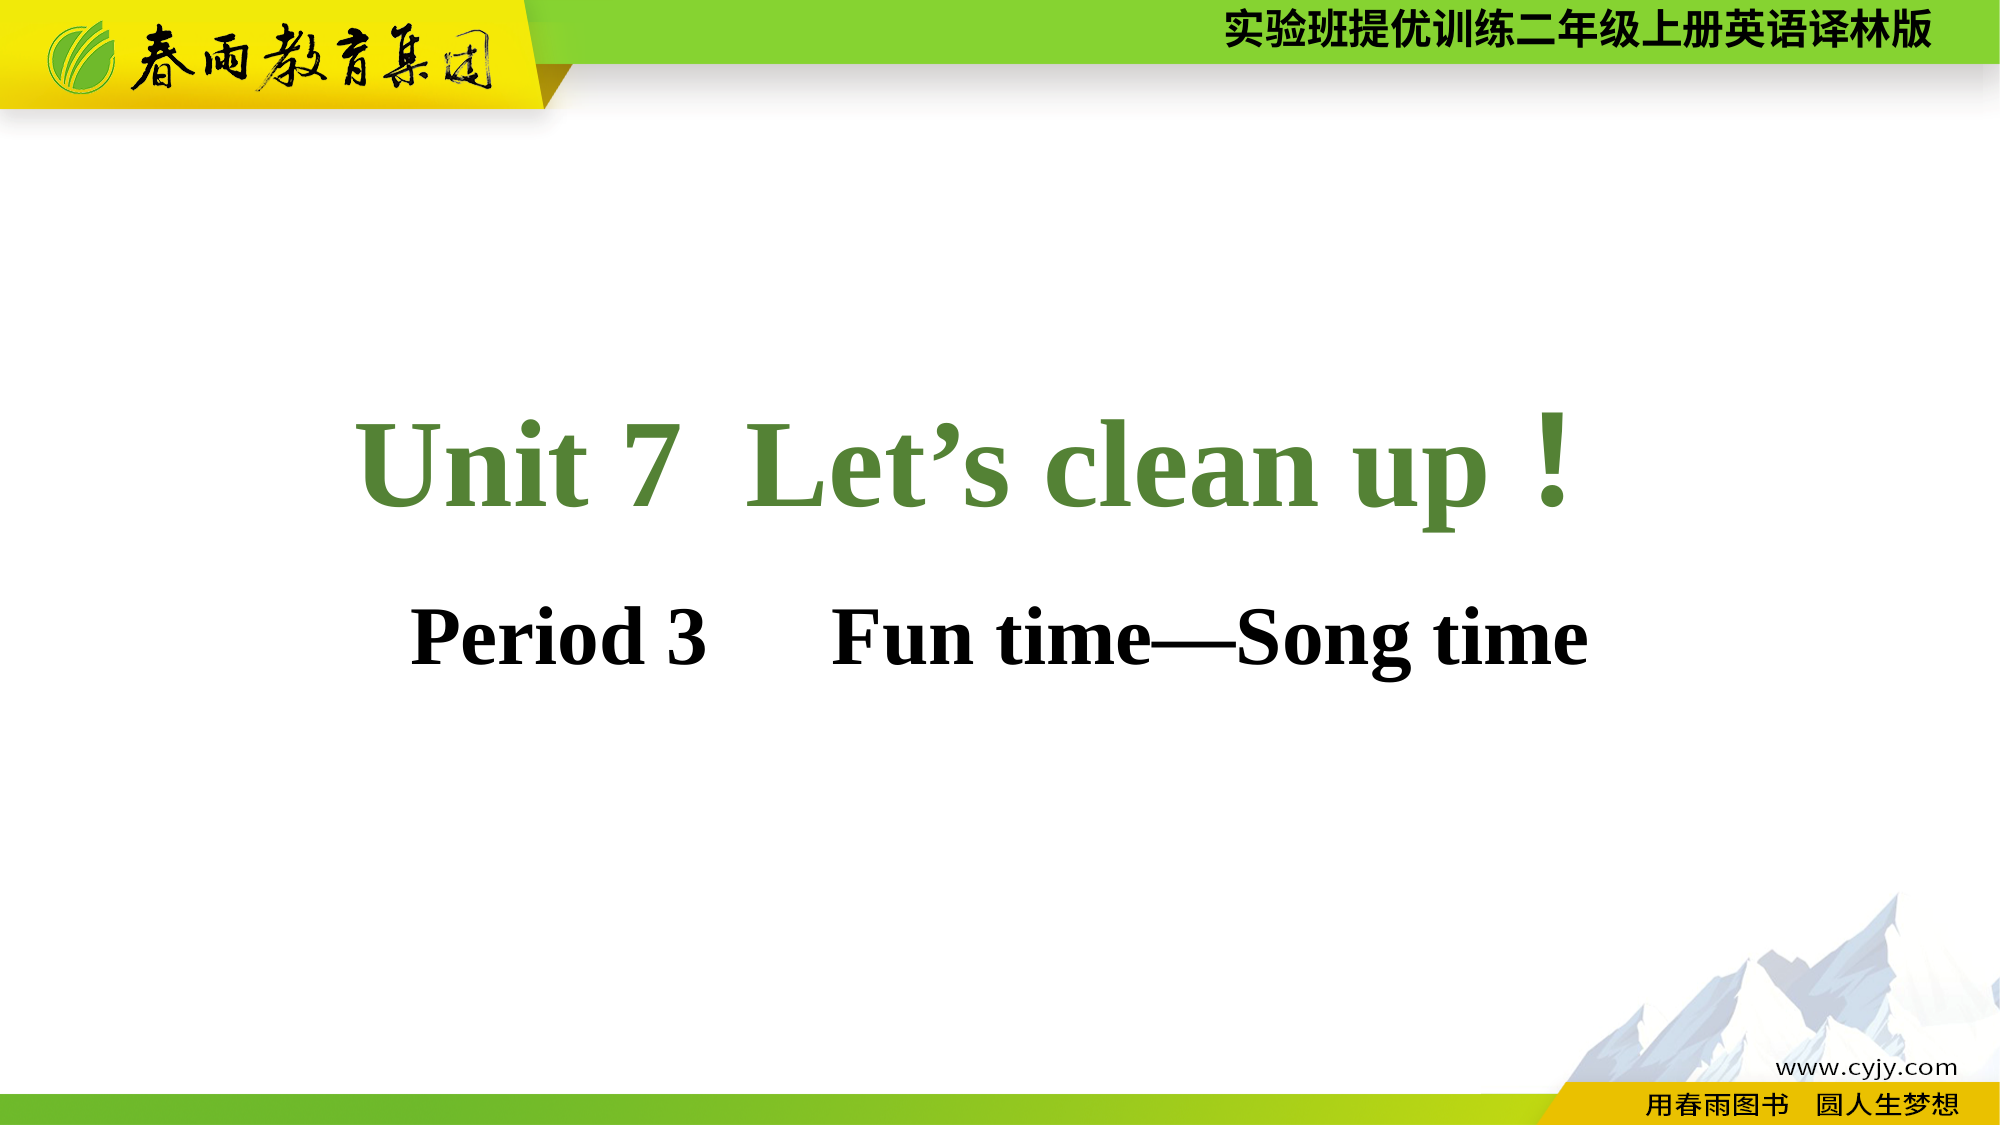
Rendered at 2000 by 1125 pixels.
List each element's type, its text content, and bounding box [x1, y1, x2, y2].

picture [0, 0, 2000, 298]
text_box Unit 7 Let’s clean up！ Period 3 Fun time—Song time [0, 298, 2000, 689]
picture [0, 689, 2000, 1125]
